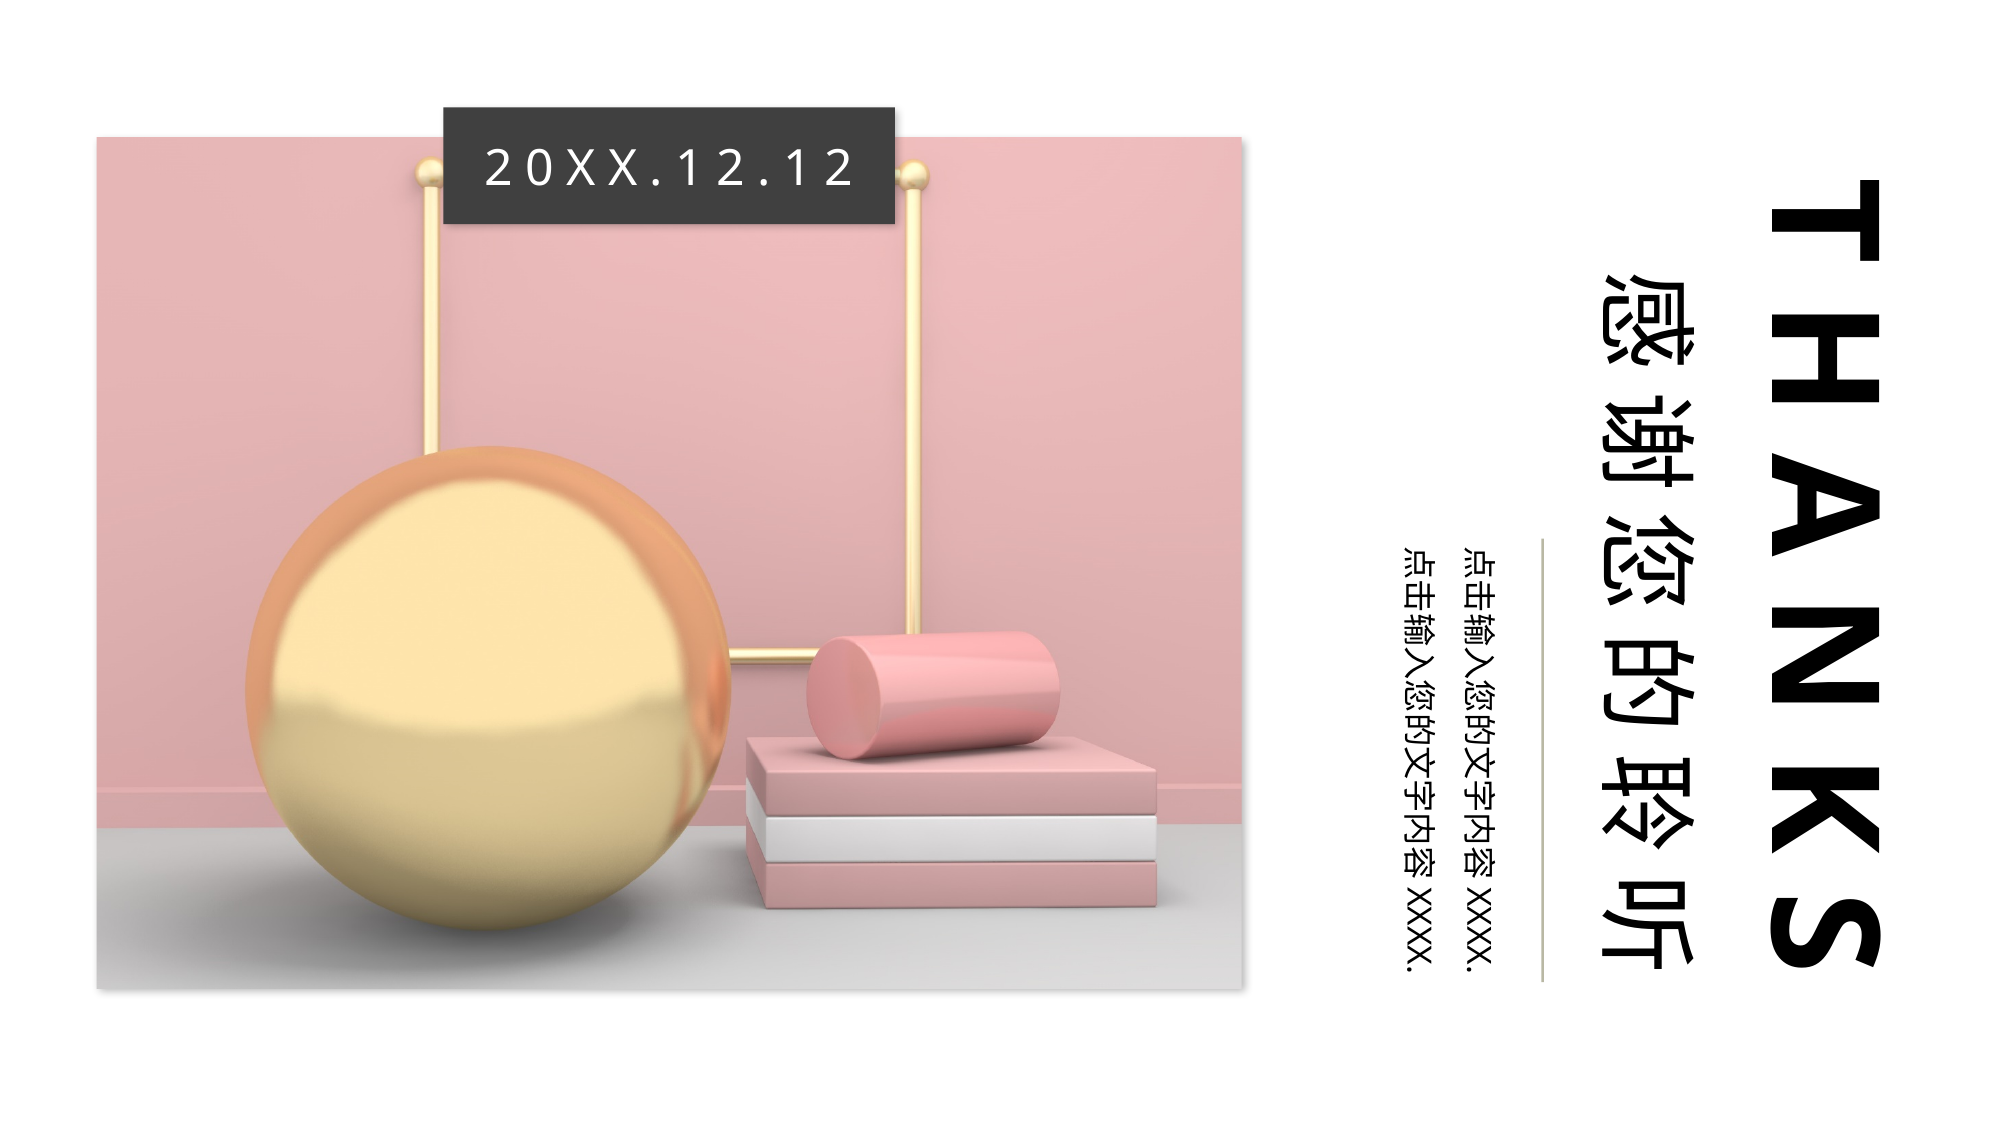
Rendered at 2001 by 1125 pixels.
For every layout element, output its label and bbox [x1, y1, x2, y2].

text_box [96, 107, 1242, 990]
text_box [1376, 137, 1930, 990]
